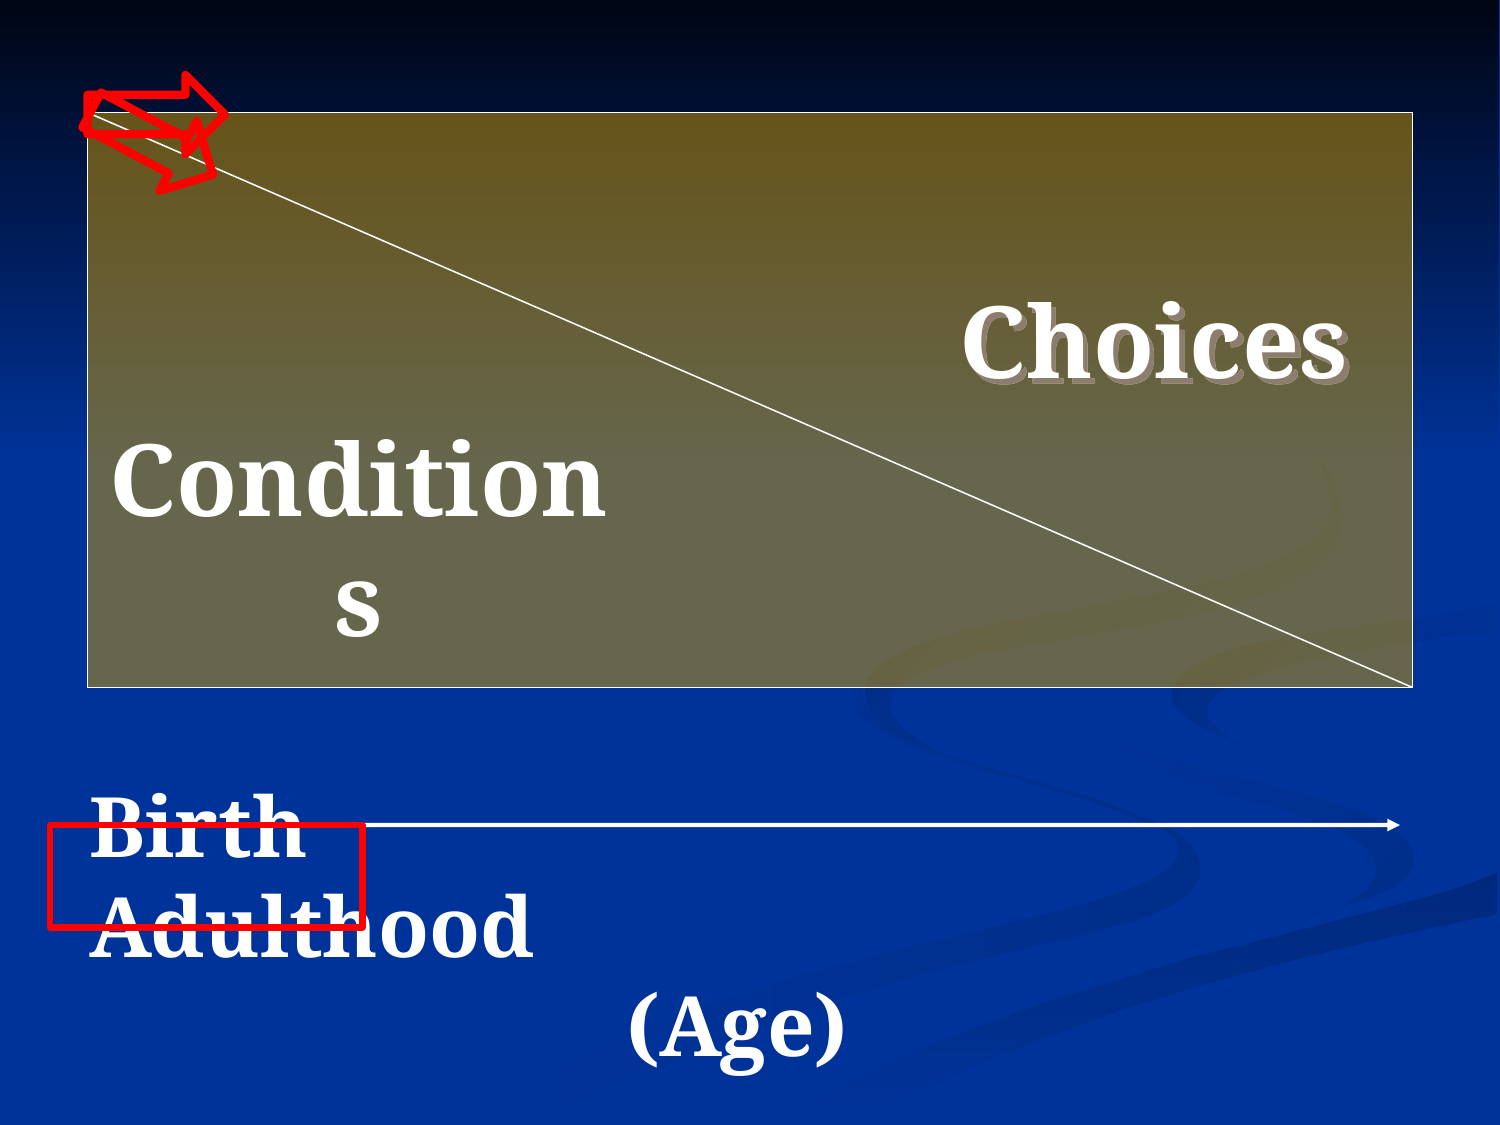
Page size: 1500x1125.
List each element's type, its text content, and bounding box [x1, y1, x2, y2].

text_box [87, 112, 1413, 688]
text_box [82, 118, 87, 130]
text_box Birth Adulthood (Age) [75, 826, 1400, 1125]
title Conditions [87, 384, 632, 688]
text_box Choices [933, 187, 1375, 490]
text_box [87, 75, 225, 155]
text_box [96, 135, 214, 191]
text_box [49, 825, 363, 928]
text_box [112, 818, 1400, 832]
